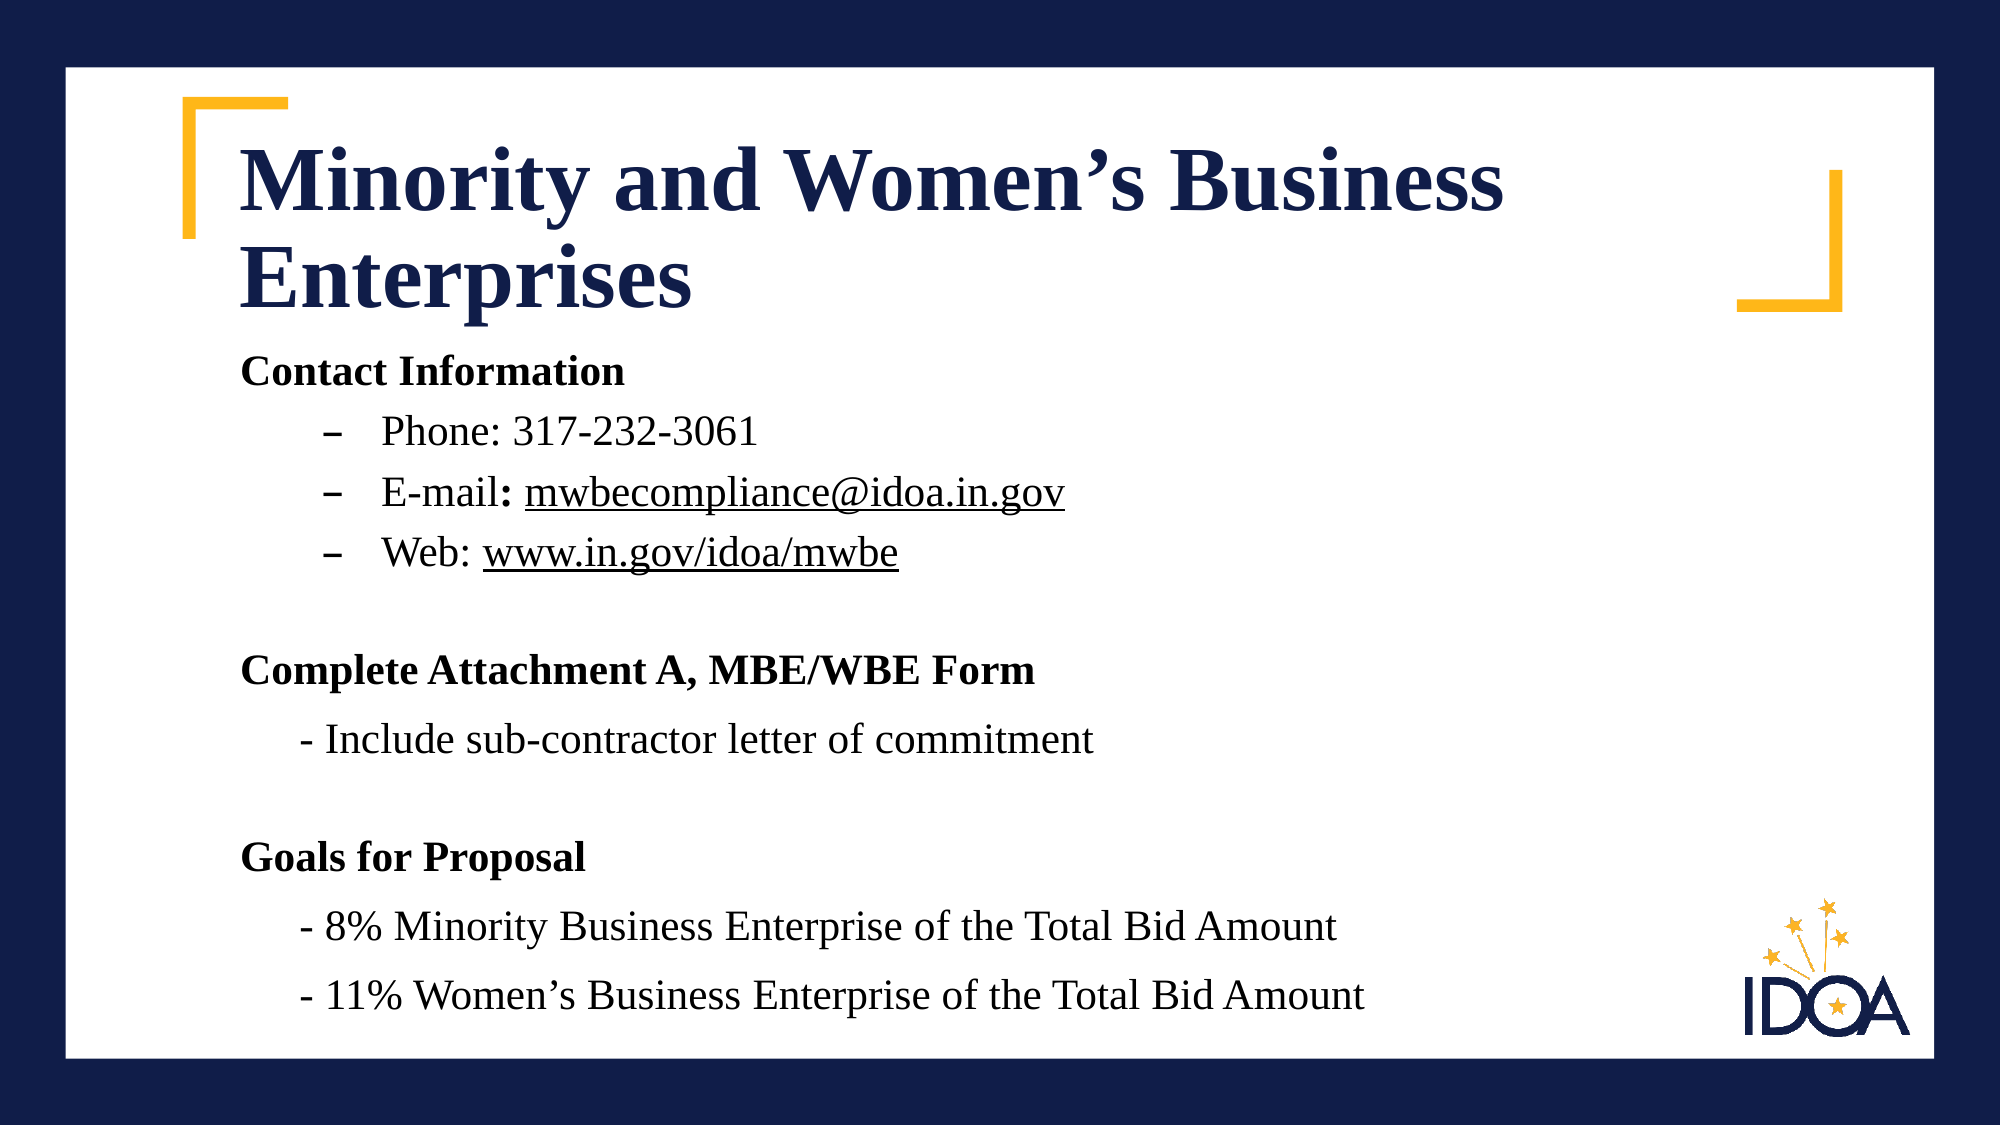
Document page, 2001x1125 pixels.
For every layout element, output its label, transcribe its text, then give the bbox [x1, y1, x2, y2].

picture [1702, 857, 1959, 1114]
title Minority and Women’s Business Enterprises [225, 124, 1800, 261]
list Contact Information Phone: 317-232-3061 E-mail: mwbecompliance@idoa.in.gov Web: www.in.gov/idoa/mwbe Complete Attachment A, MBE/WBE Form - Include sub-contractor letter of commitment Goals for Proposal - 8% Minority Business Enterprise of the Total Bid Amount - 11% Women’s Business Enterprise of the Total Bid Amount [225, 338, 1800, 1028]
